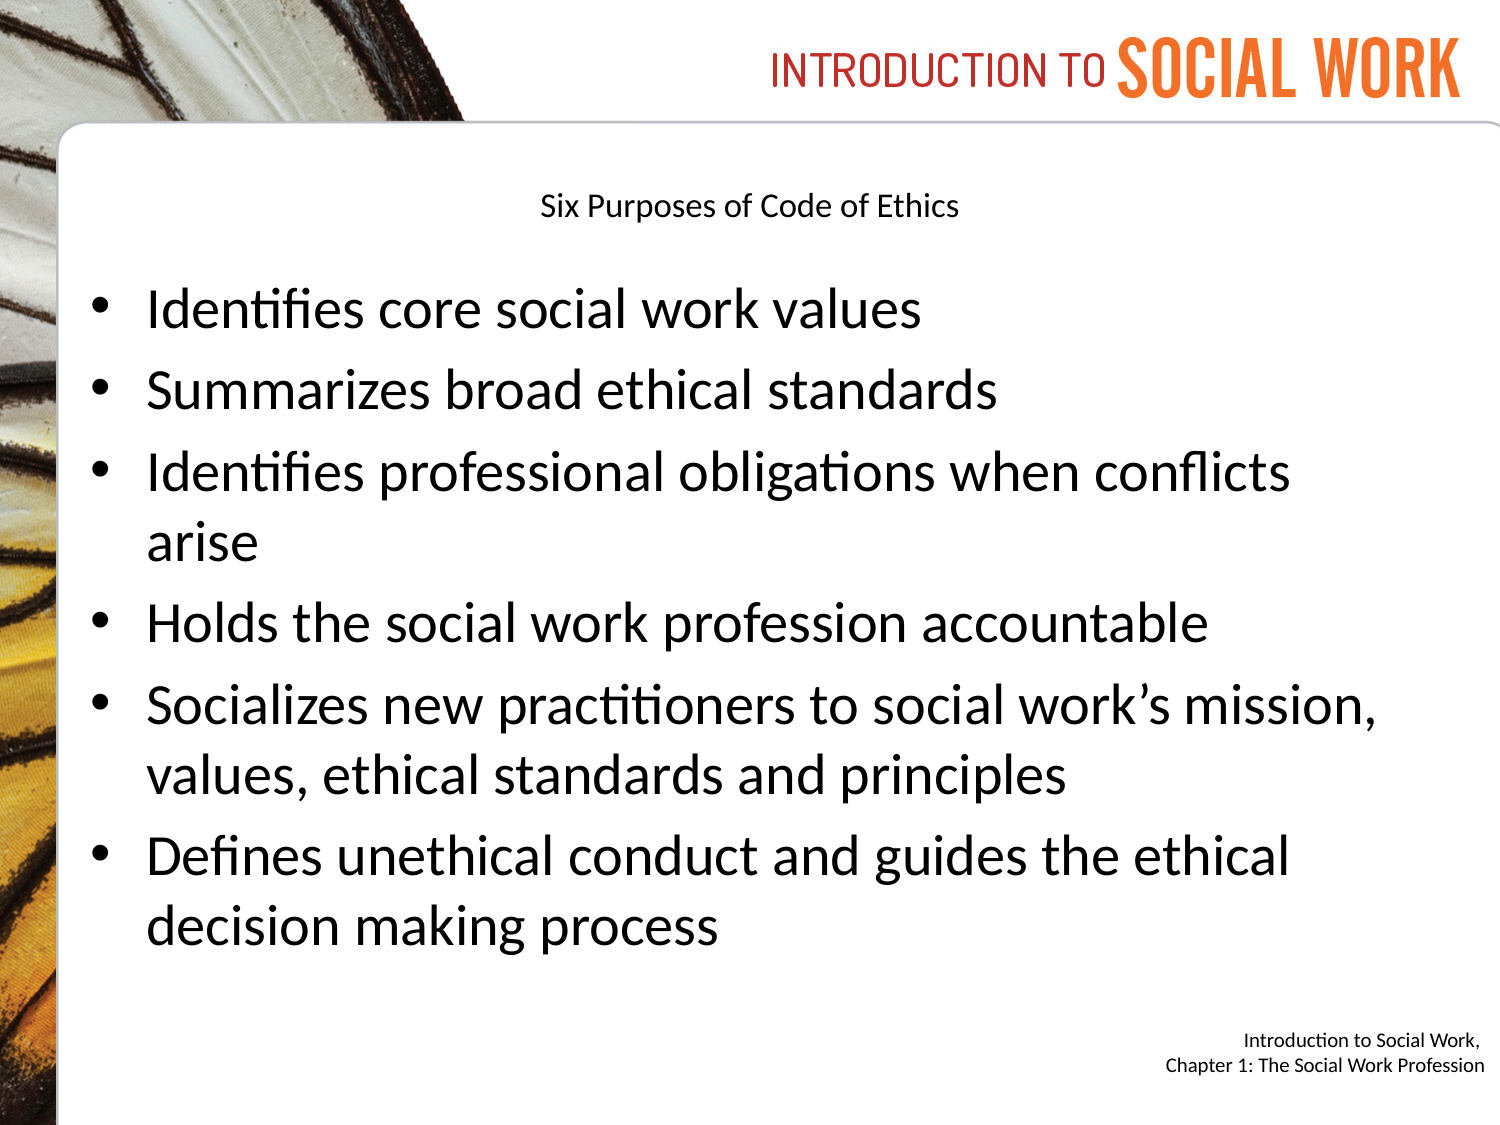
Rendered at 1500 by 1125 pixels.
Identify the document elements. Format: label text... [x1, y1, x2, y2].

title Six Purposes of Code of Ethics [75, 174, 1425, 233]
text_box Introduction to Social Work, Chapter 1: The Social Work Profession [749, 1018, 1500, 1084]
list Identifies core social work values Summarizes broad ethical standards Identifies professional obligations when conflicts arise Holds the social work profession accountable Socializes new practitioners to social work’s mission, values, ethical standards and principles Defines unethical conduct and guides the ethical decision making process [75, 262, 1425, 1005]
picture [0, 0, 1500, 1125]
